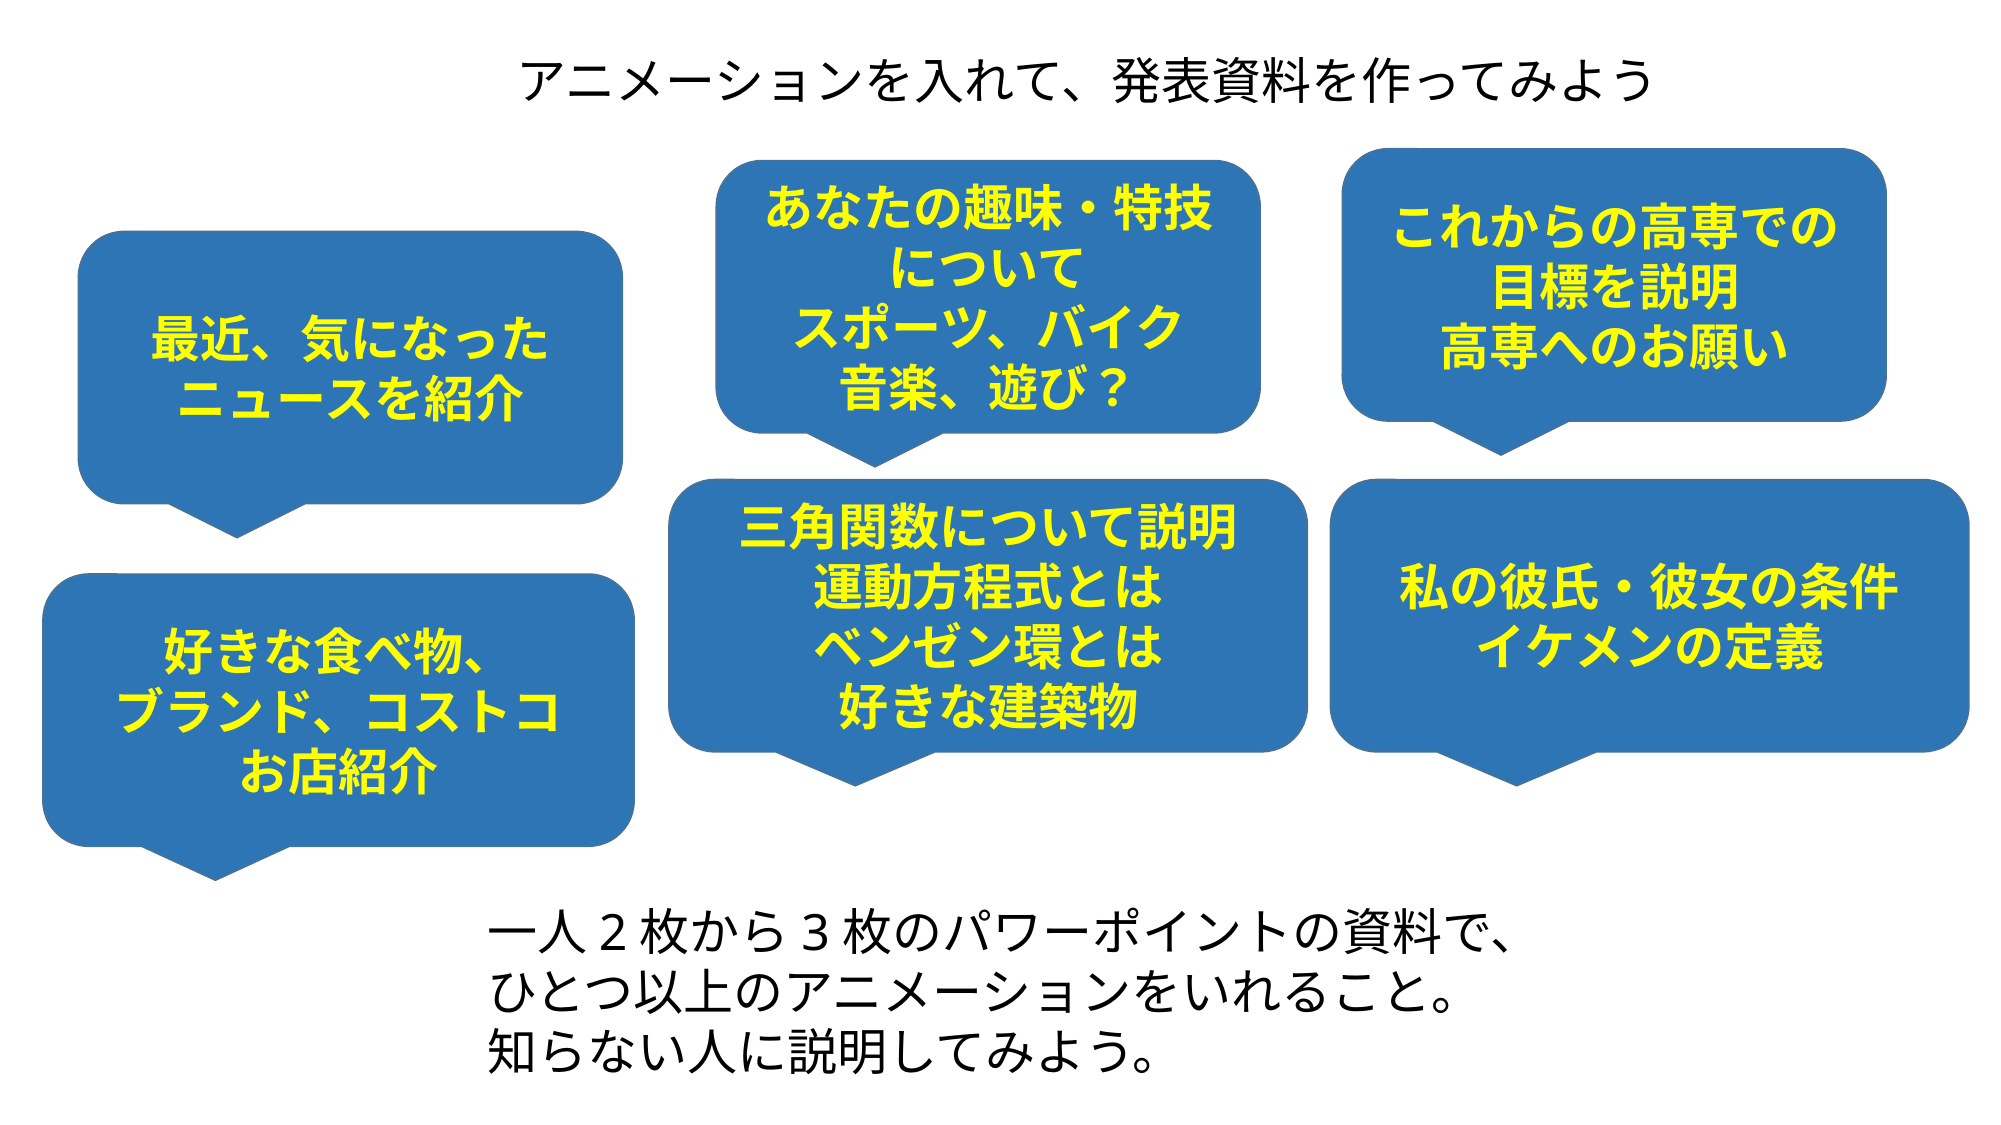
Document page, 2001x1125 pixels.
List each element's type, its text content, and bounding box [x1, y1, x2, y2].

text_box 私の彼氏・彼女の条件 イケメンの定義 [1329, 478, 1970, 787]
text_box あなたの趣味・特技について スポーツ、バイク 音楽、遊び？ [715, 159, 1261, 468]
text_box 一人2枚から3枚のパワーポイントの資料で、 ひとつ以上のアニメーションをいれること。 知らない人に説明してみよう。 [472, 893, 1555, 1088]
text_box 最近、気になったニュースを紹介 [77, 230, 624, 539]
text_box 三角関数について説明 運動方程式とは ベンゼン環とは 好きな建築物 [668, 478, 1309, 787]
text_box これからの高専での目標を説明 高専へのお願い [1341, 147, 1887, 456]
text_box 好きな食べ物、 ブランド、コストコ お店紹介 [42, 573, 635, 882]
text_box アニメーションを入れて、発表資料を作ってみよう [502, 42, 1674, 118]
